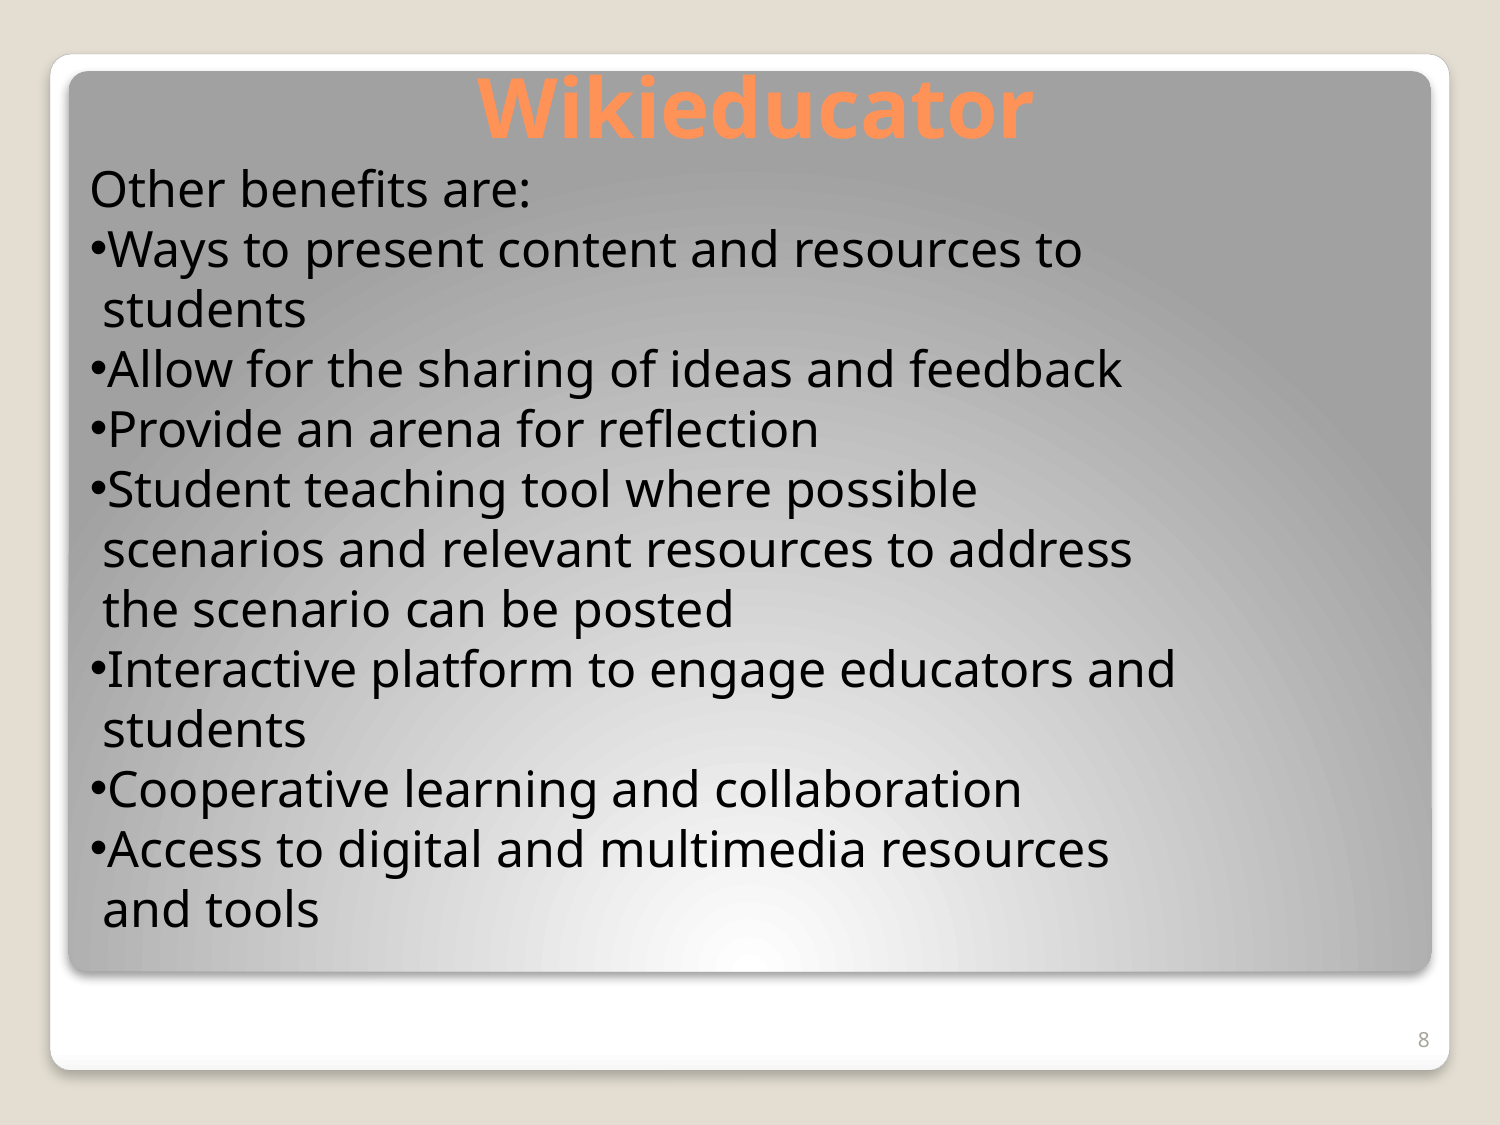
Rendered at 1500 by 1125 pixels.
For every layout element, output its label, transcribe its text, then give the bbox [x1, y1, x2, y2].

title Wikieducator [75, 37, 1418, 163]
text_box Other benefits are: Ways to present content and resources to students Allow for the sharing of ideas and feedback Provide an arena for reflection Student teaching tool where possible scenarios and relevant resources to address the scenario can be posted Interactive platform to engage educators and students Cooperative learning and collaboration Access to digital and multimedia resources and tools [74, 149, 1413, 945]
slide_number 8 [1369, 1002, 1445, 1063]
